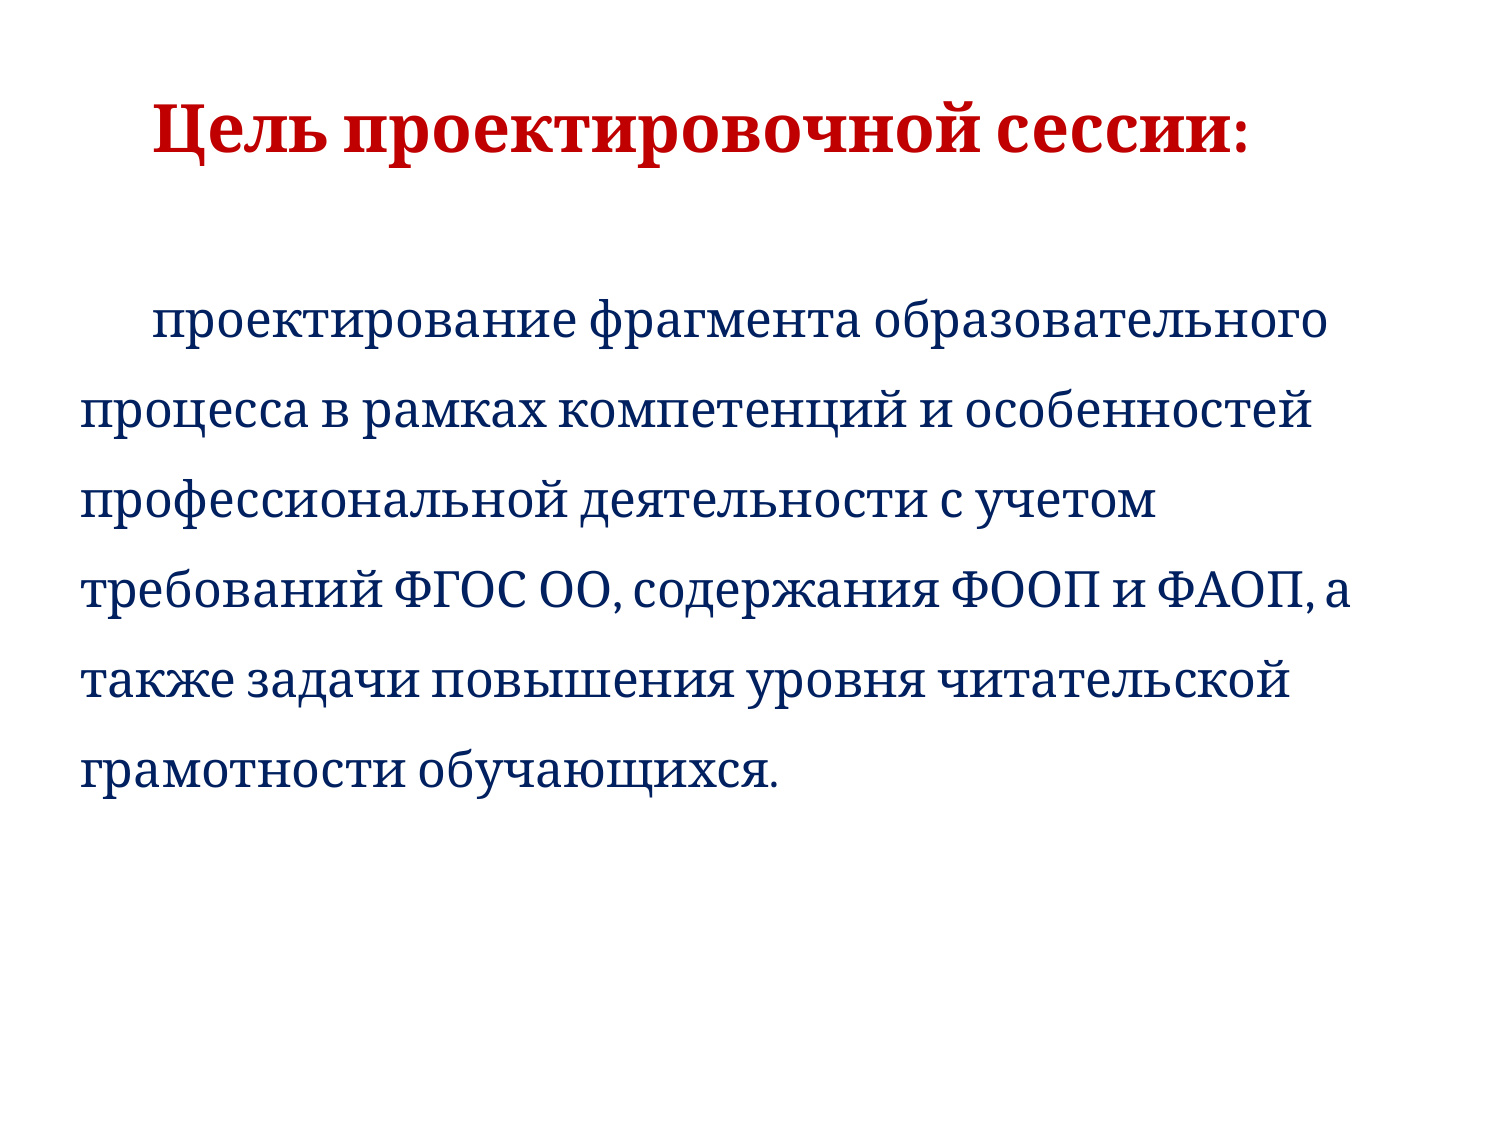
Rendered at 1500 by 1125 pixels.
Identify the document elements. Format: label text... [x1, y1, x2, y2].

list Цель проектировочной сессии: проектирование фрагмента образовательного процесса в рамках компетенций и особенностей профессиональной деятельности с учетом требований ФГОС ОО, содержания ФООП и ФАОП, а также задачи повышения уровня читательской грамотности обучающихся. [64, 78, 1471, 821]
